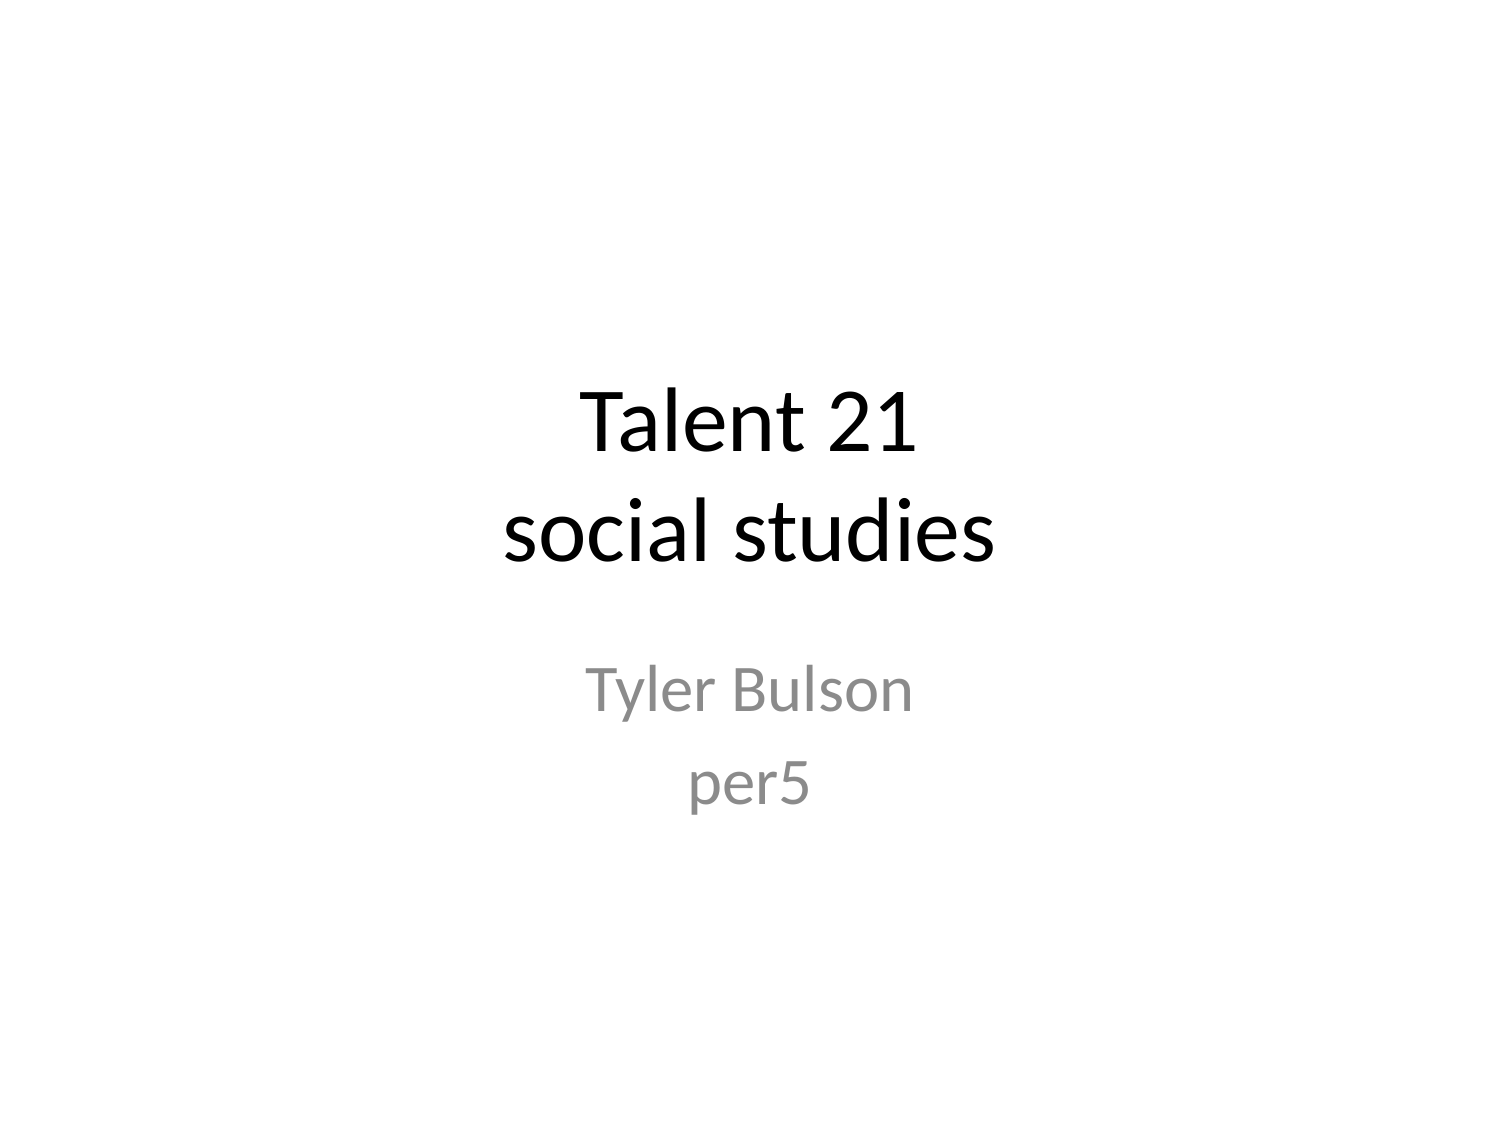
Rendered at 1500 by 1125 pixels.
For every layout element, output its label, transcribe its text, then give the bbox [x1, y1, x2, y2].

subtitle Tyler Bulson per5 [225, 637, 1275, 925]
title Talent 21 social studies [112, 349, 1388, 591]
